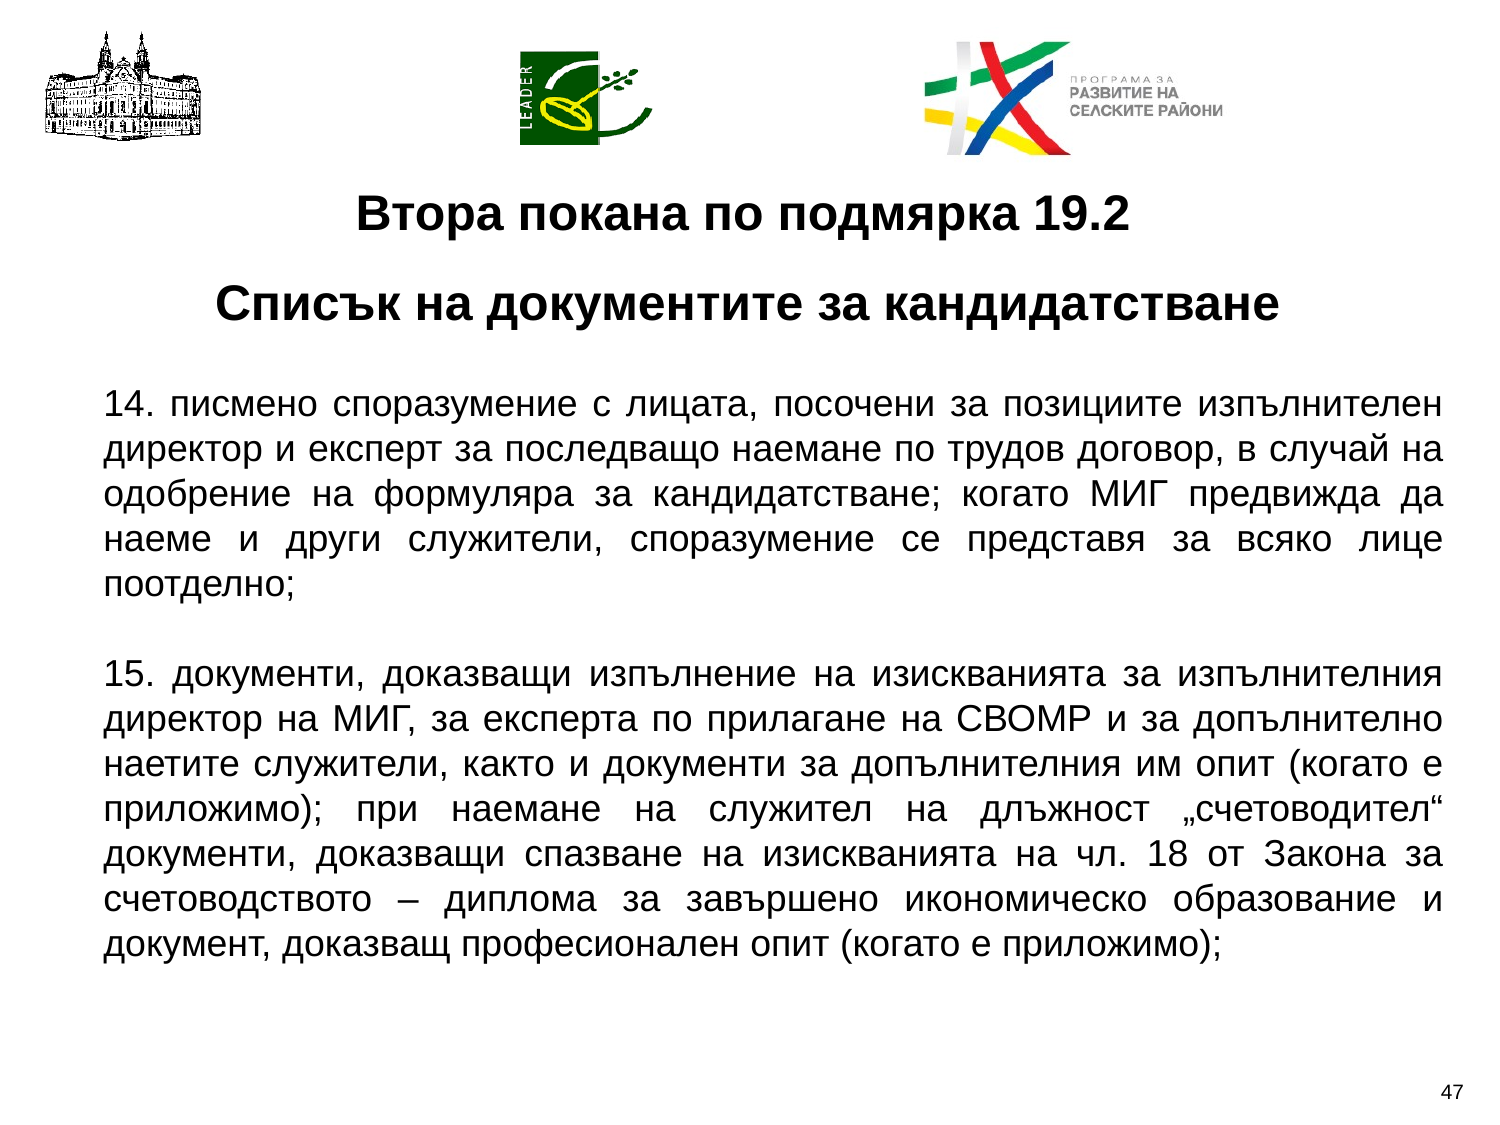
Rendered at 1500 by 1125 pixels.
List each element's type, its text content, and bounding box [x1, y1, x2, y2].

slide_number 47 [1418, 1051, 1479, 1112]
picture [520, 50, 656, 145]
picture [909, 27, 1235, 167]
text_box 14. писмено споразумение с лицата, посочени за позициите изпълнителен директор и експерт за последващо наемане по трудов договор, в случай на одобрение на формуляра за кандидатстване; когато МИГ предвижда да наеме и други служители, споразумение се представя за всяко лице поотделно; 15. документи, доказващи изпълнение на изискванията за изпълнителния директор на МИГ, за експерта по прилагане на СВОМР и за допълнително наетите служители, както и документи за допълнителния им опит (когато е приложимо); при наемане на служител на длъжност „счетоводител“ документи, доказващи спазване на изискванията на чл. 18 от Закона за счетоводството – диплома за завършено икономическо образование и документ, доказващ професионален опит (когато е приложимо); [88, 371, 1459, 972]
text_box Списък на документите за кандидатстване [200, 263, 1296, 339]
picture [40, 27, 207, 144]
text_box Втора покана по подмярка 19.2 [41, 172, 1459, 248]
